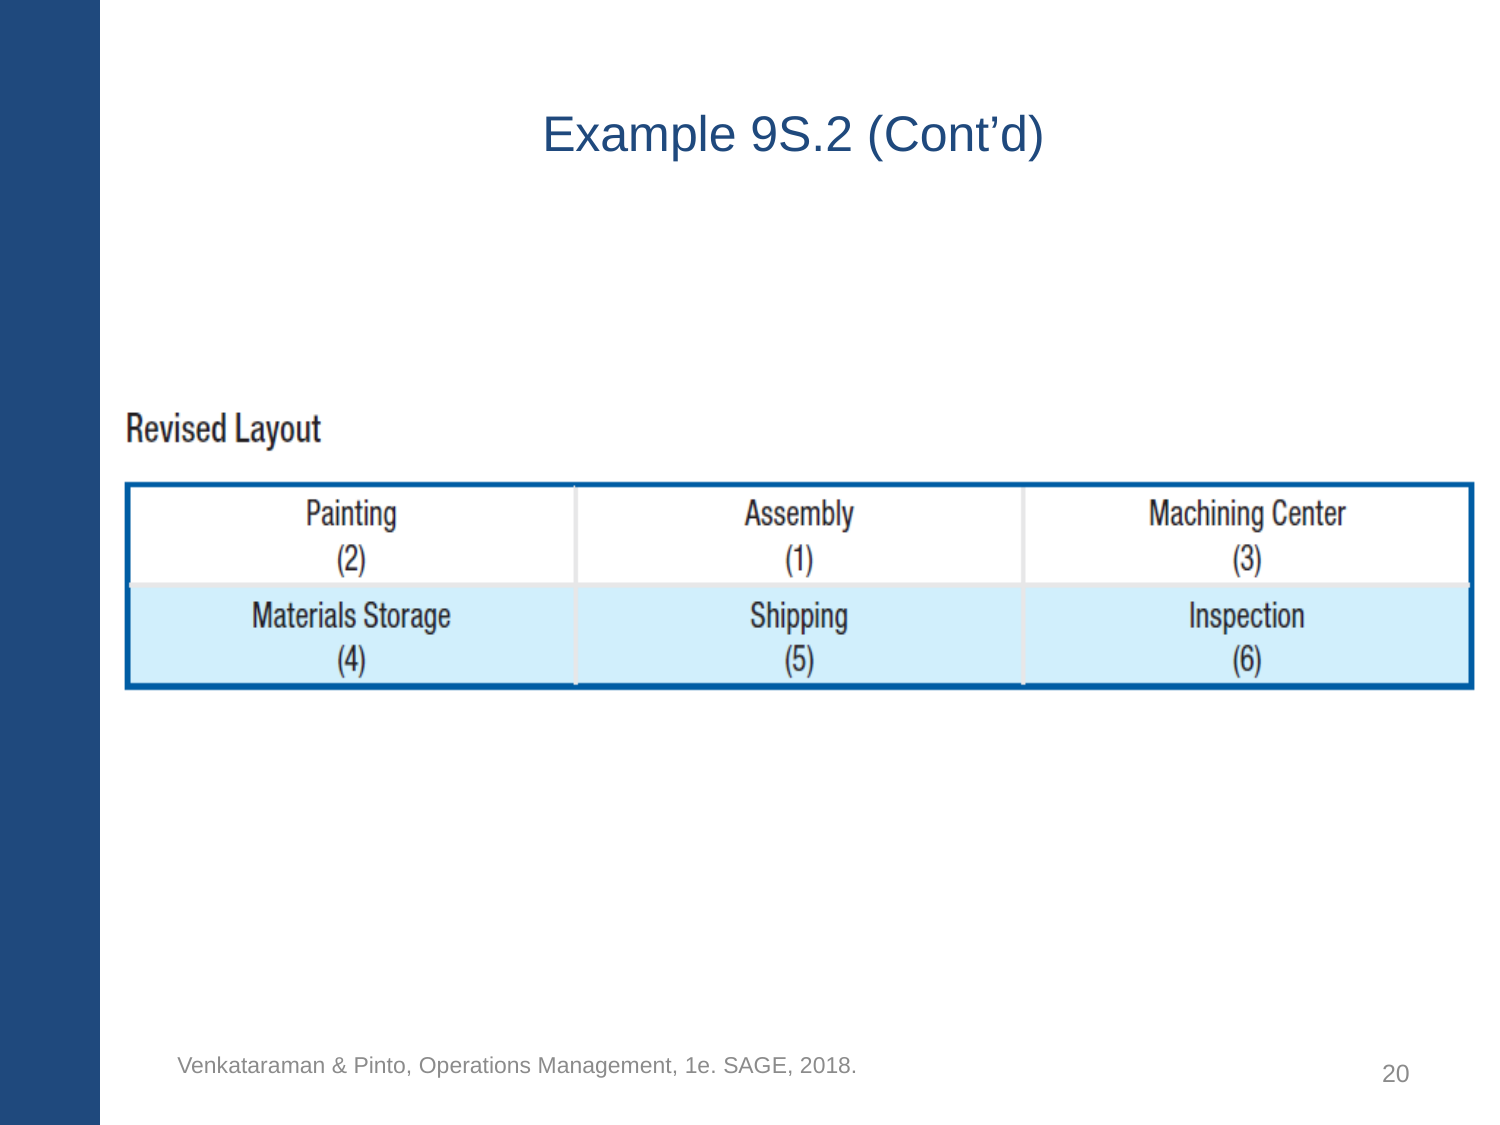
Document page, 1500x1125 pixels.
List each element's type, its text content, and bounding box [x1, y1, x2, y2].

picture [122, 387, 1498, 726]
title Example 9S.2 (Cont’d) [162, 37, 1425, 225]
footer Venkataraman & Pinto, Operations Management, 1e. SAGE, 2018. [162, 1042, 1313, 1103]
slide_number 20 [1350, 1042, 1425, 1103]
